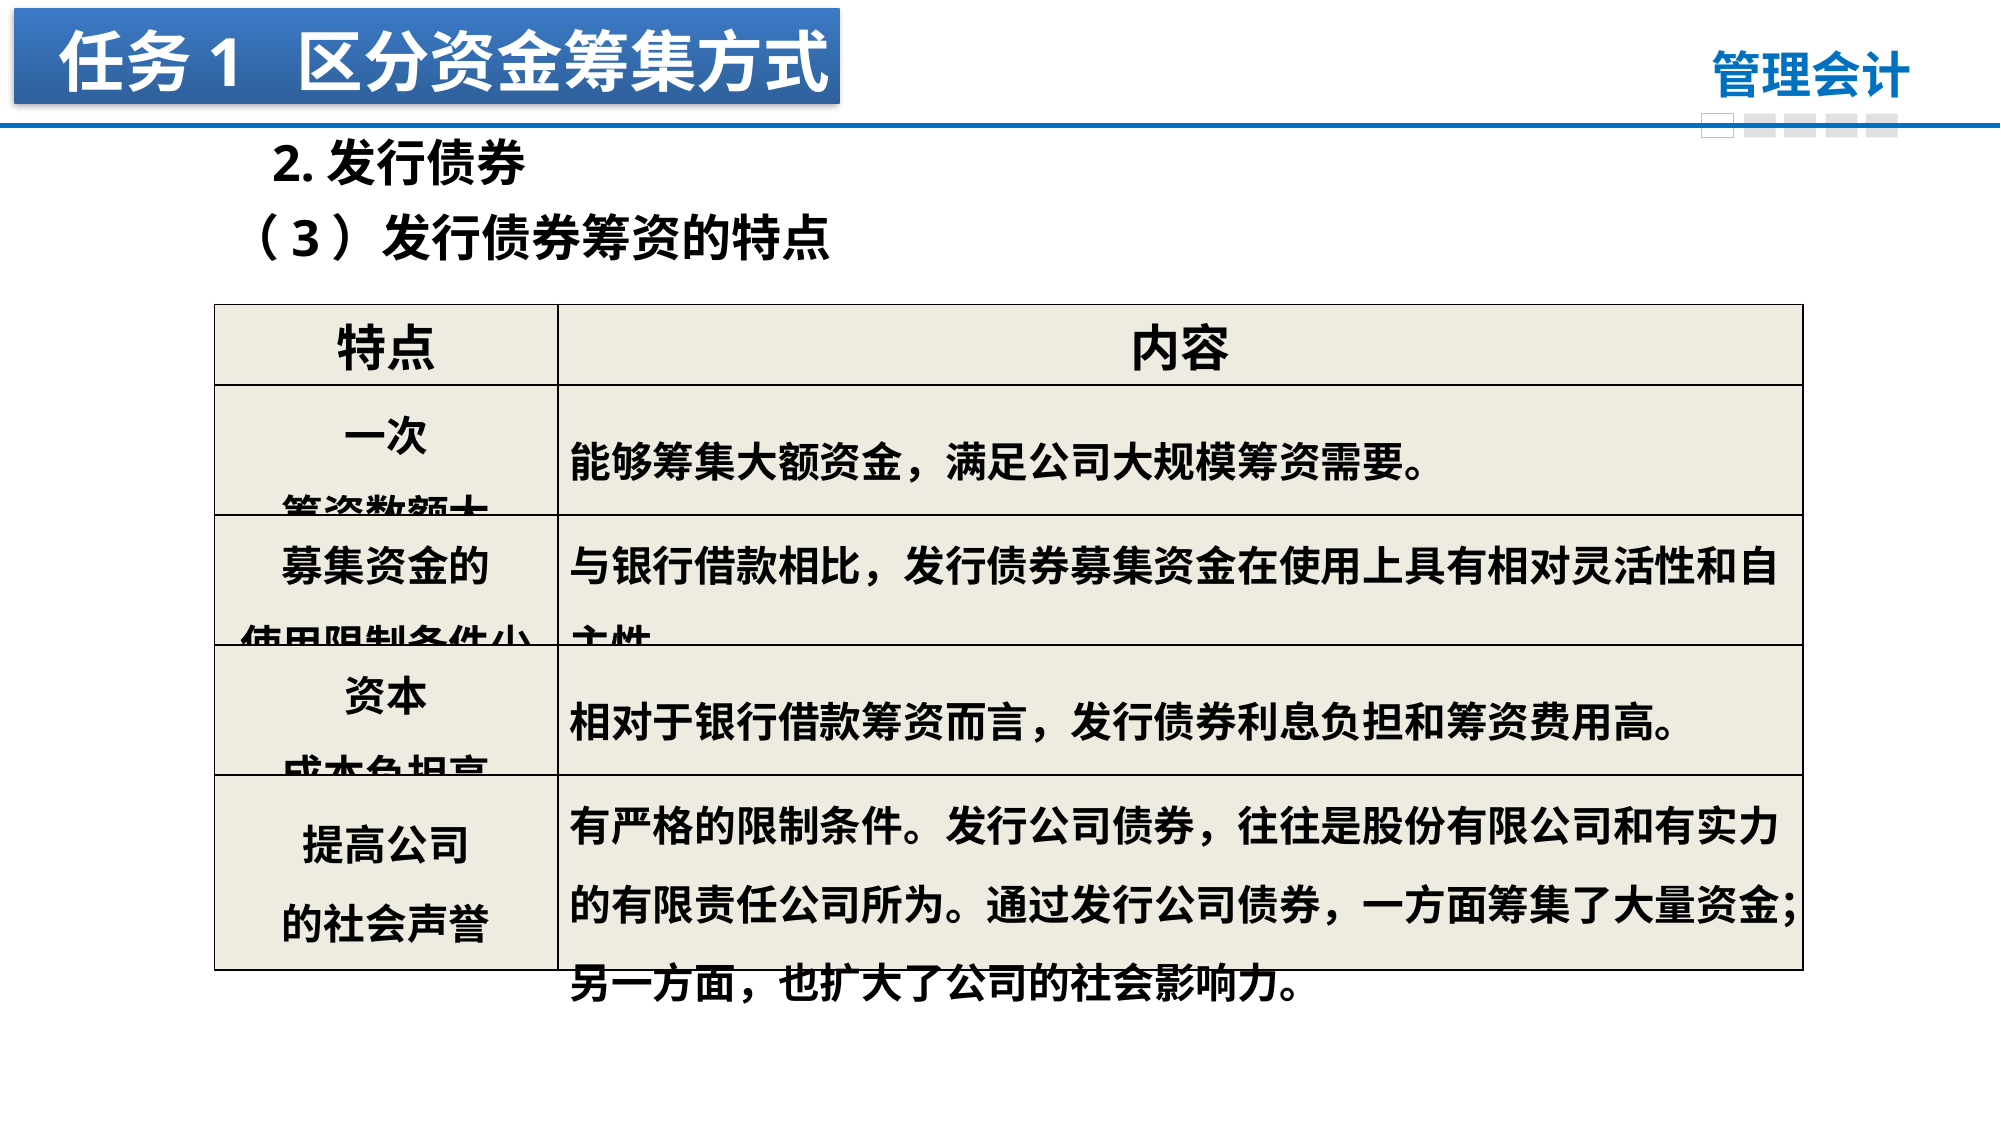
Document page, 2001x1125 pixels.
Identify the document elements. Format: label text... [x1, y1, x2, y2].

table_cell 有严格的限制条件。发行公司债券，往往是股份有限公司和有实力的有限责任公司所为。通过发行公司债券，一方面筹集了大量资金；另一方面，也扩大了公司的社会影响力。 [559, 776, 1802, 969]
table_cell 能够筹集大额资金，满足公司大规模筹资需要。 [559, 386, 1802, 514]
table_cell 募集资金的 使用限制条件少 [215, 516, 557, 644]
table_cell 相对于银行借款筹资而言，发行债券利息负担和筹资费用高。 [559, 646, 1802, 774]
table_cell 资本 成本负担高 [215, 646, 557, 774]
table_cell 一次 筹资数额大 [215, 386, 557, 514]
table_cell 提高公司 的社会声誉 [215, 776, 557, 969]
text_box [14, 7, 859, 109]
text_box 2.发行债券 [214, 123, 1048, 199]
table_header 特点 [215, 305, 557, 384]
table_header 内容 [559, 305, 1802, 384]
table_cell 与银行借款相比，发行债券募集资金在使用上具有相对灵活性和自主性。 [559, 516, 1802, 644]
text_box （3）发行债券筹资的特点 [214, 199, 1048, 274]
